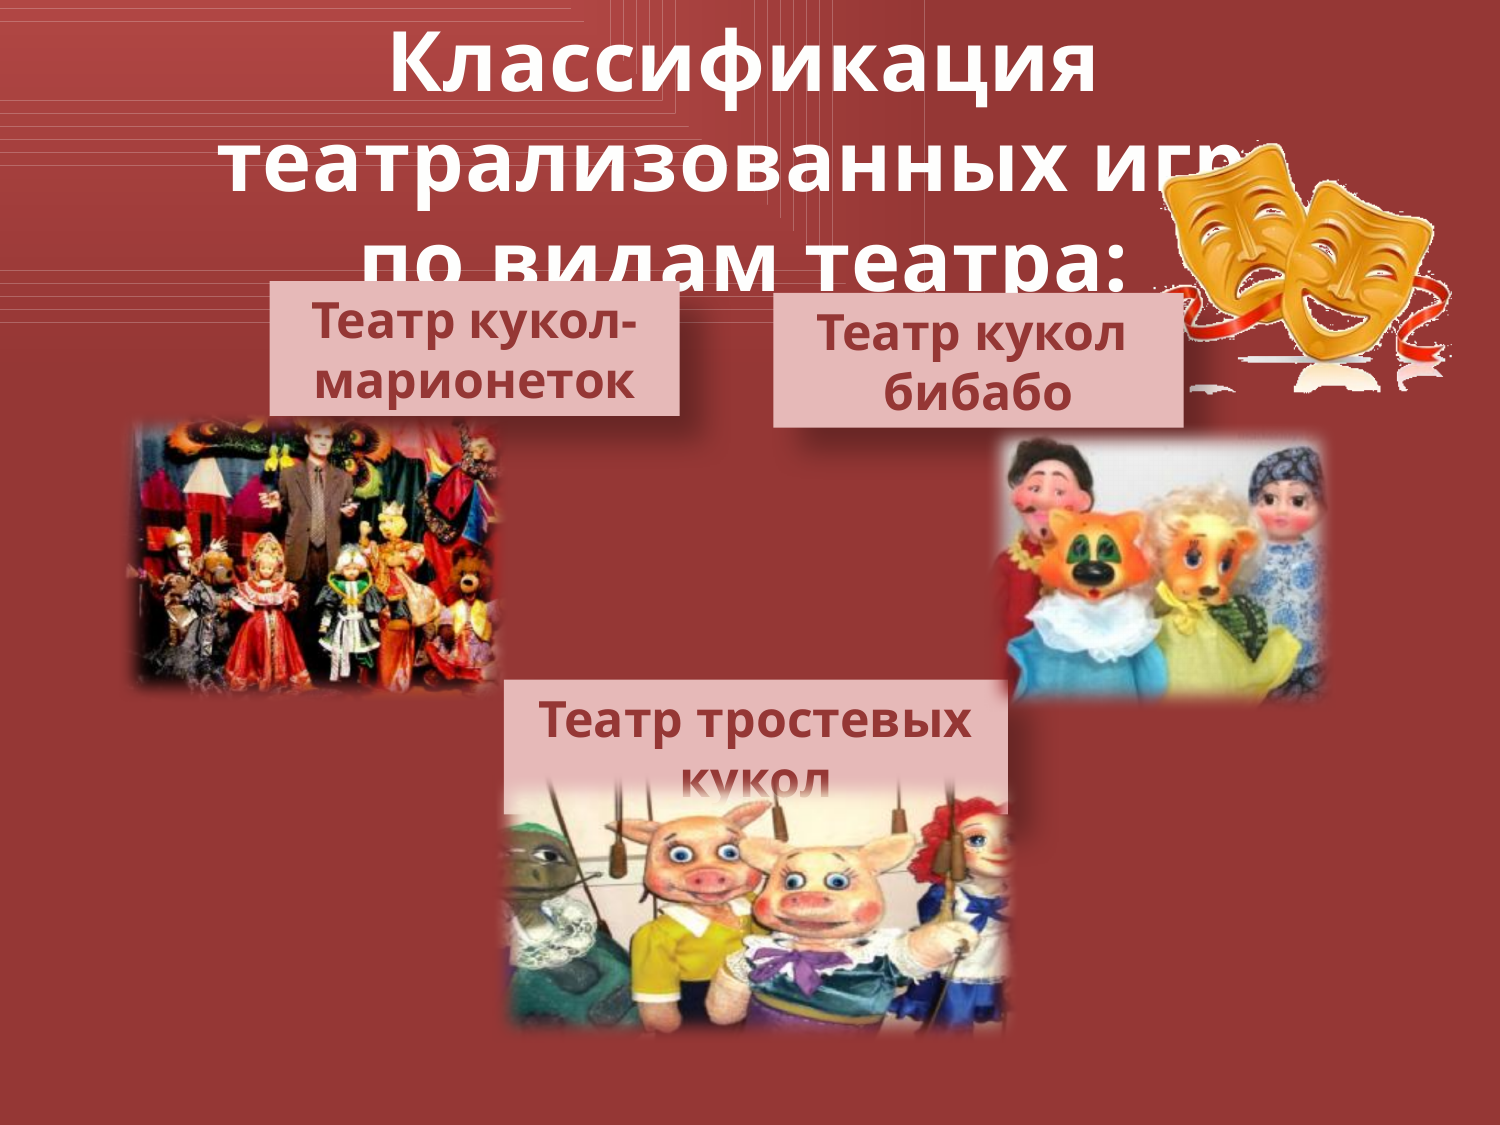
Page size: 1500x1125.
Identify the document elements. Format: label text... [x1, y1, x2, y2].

text_box Театр тростевых кукол [503, 679, 1008, 771]
picture [116, 409, 509, 704]
picture [984, 421, 1337, 714]
text_box Театр кукол бибабо [773, 292, 1136, 428]
title Классификация театрализованных игр по видам театра: [82, 23, 1407, 293]
picture [1136, 140, 1465, 411]
text_box Театр кукол-марионеток [269, 281, 680, 416]
picture [491, 773, 1020, 1044]
